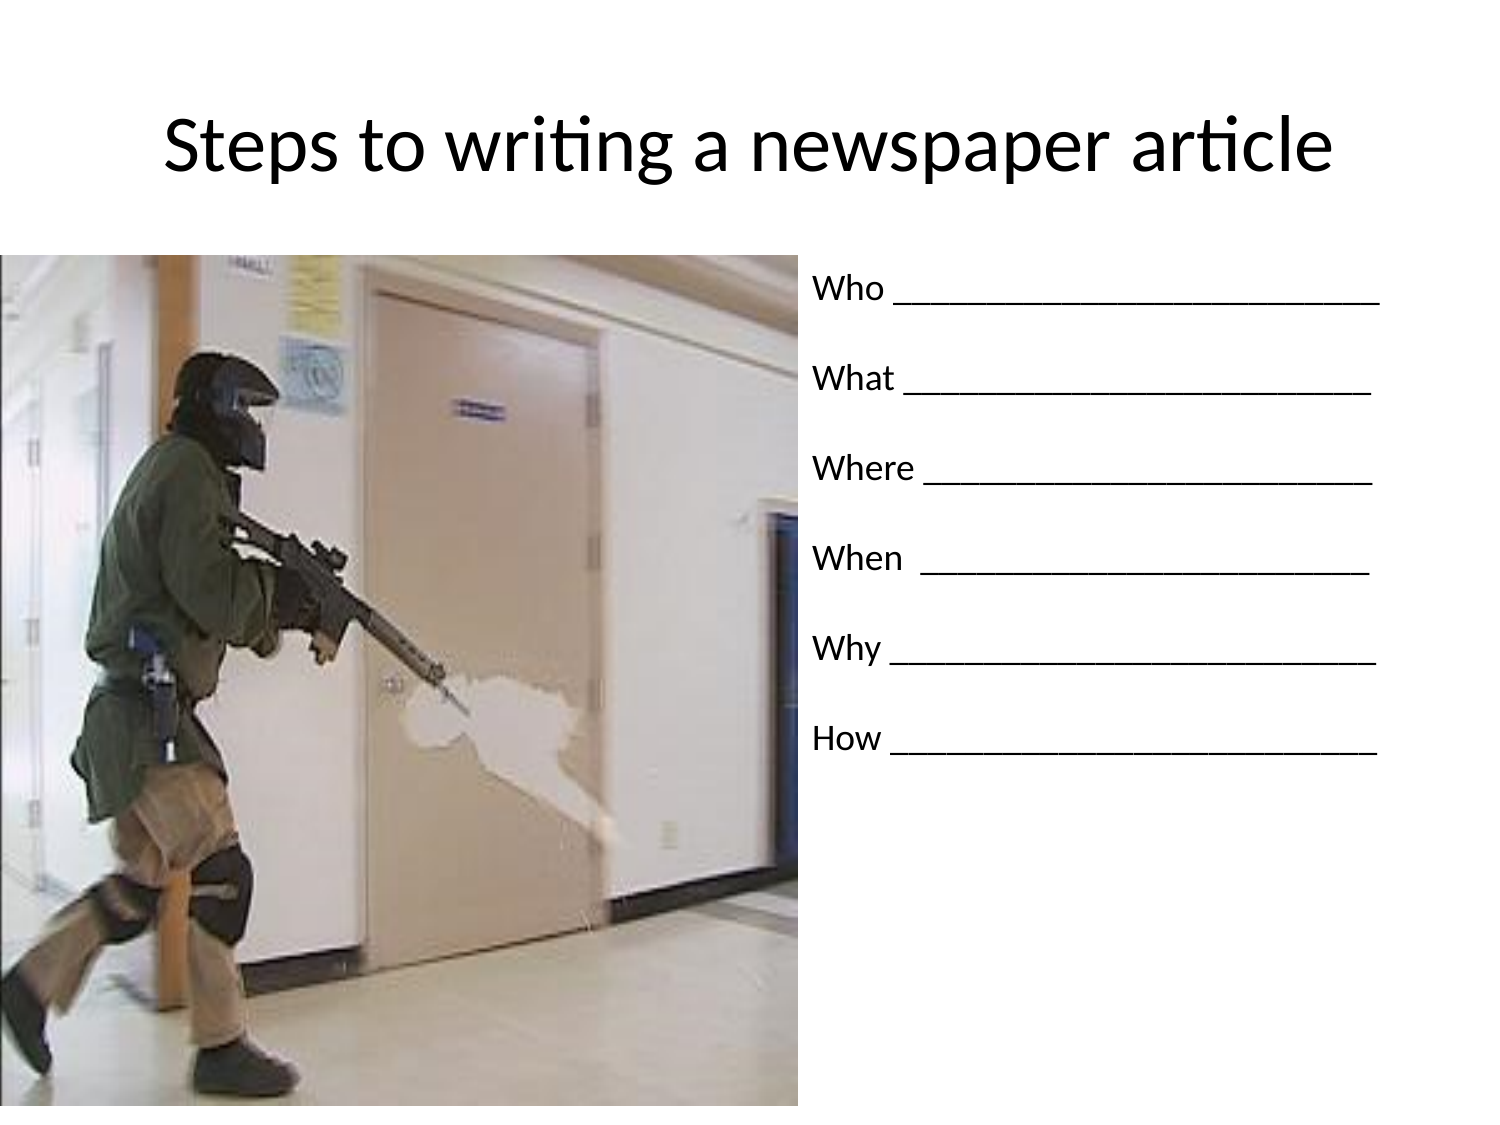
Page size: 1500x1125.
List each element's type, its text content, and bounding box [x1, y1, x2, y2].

text_box Who __________________________ What _________________________ Where ________________________ When ________________________ Why __________________________ How __________________________ [798, 255, 1436, 766]
title Steps to writing a newspaper article [75, 45, 1425, 233]
picture [0, 255, 798, 1107]
